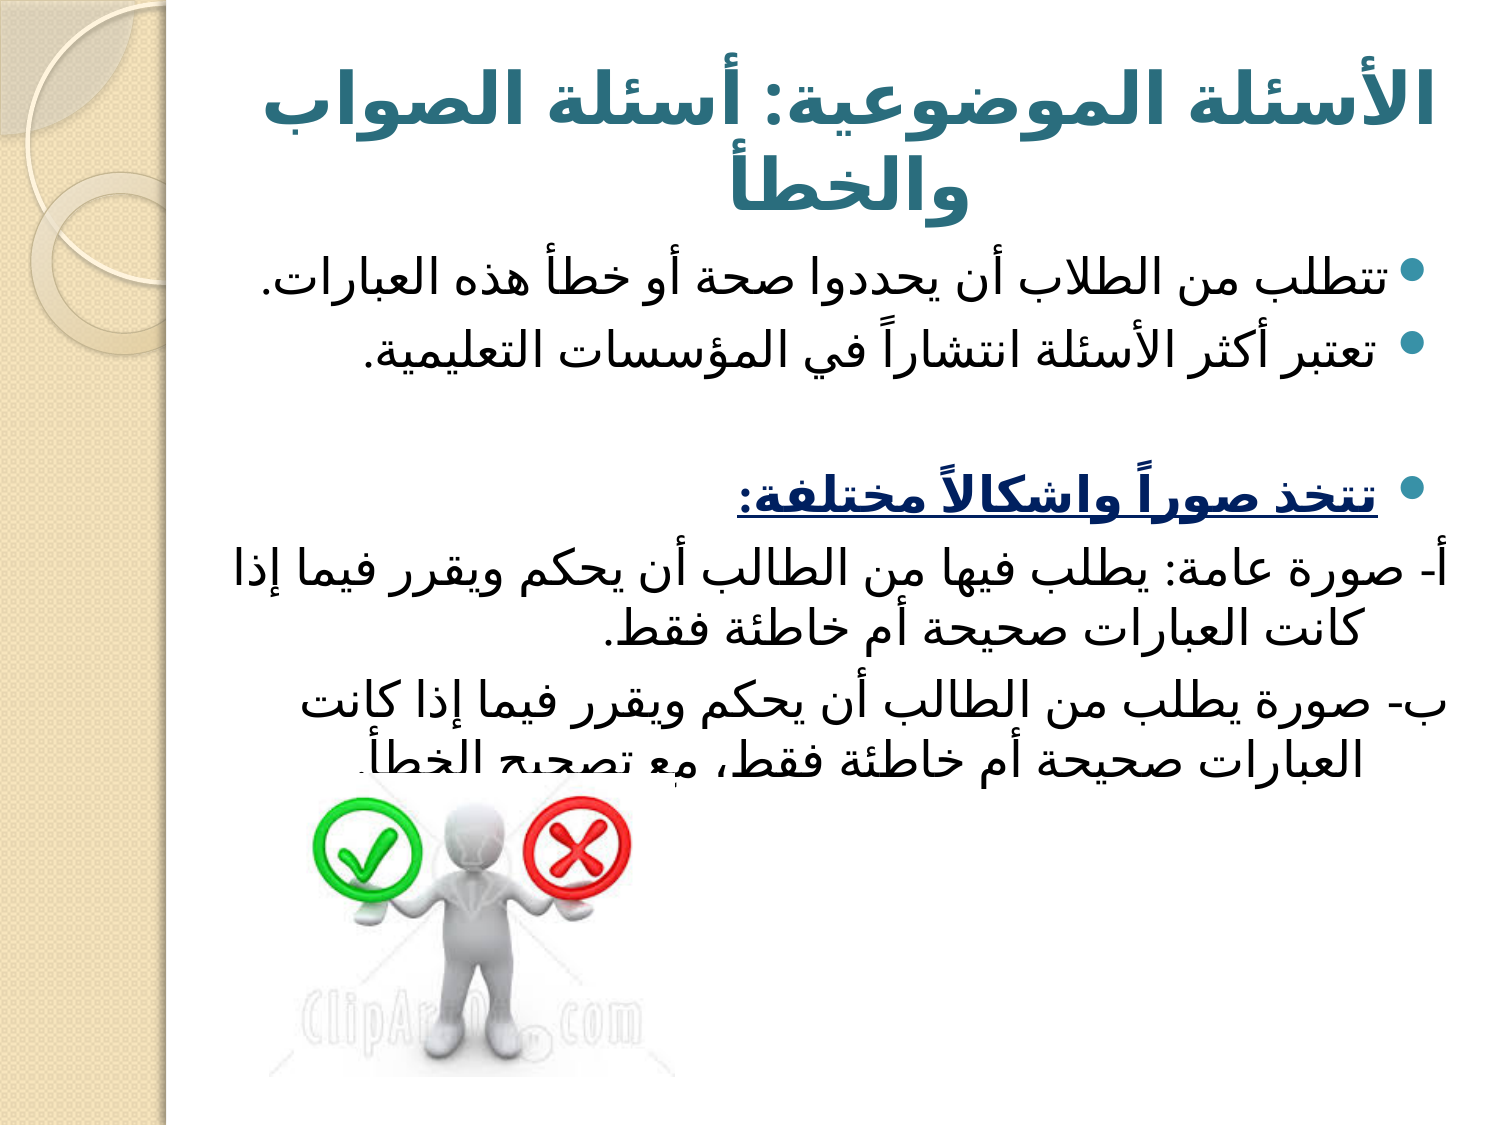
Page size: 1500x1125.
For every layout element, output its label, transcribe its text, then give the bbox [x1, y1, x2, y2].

title الأسئلة الموضوعية: أسئلة الصواب والخطأ [235, 45, 1466, 233]
list تتطلب من الطلاب أن يحددوا صحة أو خطأ هذه العبارات. تعتبر أكثر الأسئلة انتشاراً في المؤسسات التعليمية. تتخذ صوراً واشكالاً مختلفة: أ- صورة عامة: يطلب فيها من الطالب أن يحكم ويقرر فيما إذا كانت العبارات صحيحة أم خاطئة فقط. ب- صورة يطلب من الطالب أن يحكم ويقرر فيما إذا كانت العبارات صحيحة أم خاطئة فقط، مع تصحيح الخطأ. [194, 237, 1466, 1094]
picture [269, 773, 675, 1077]
